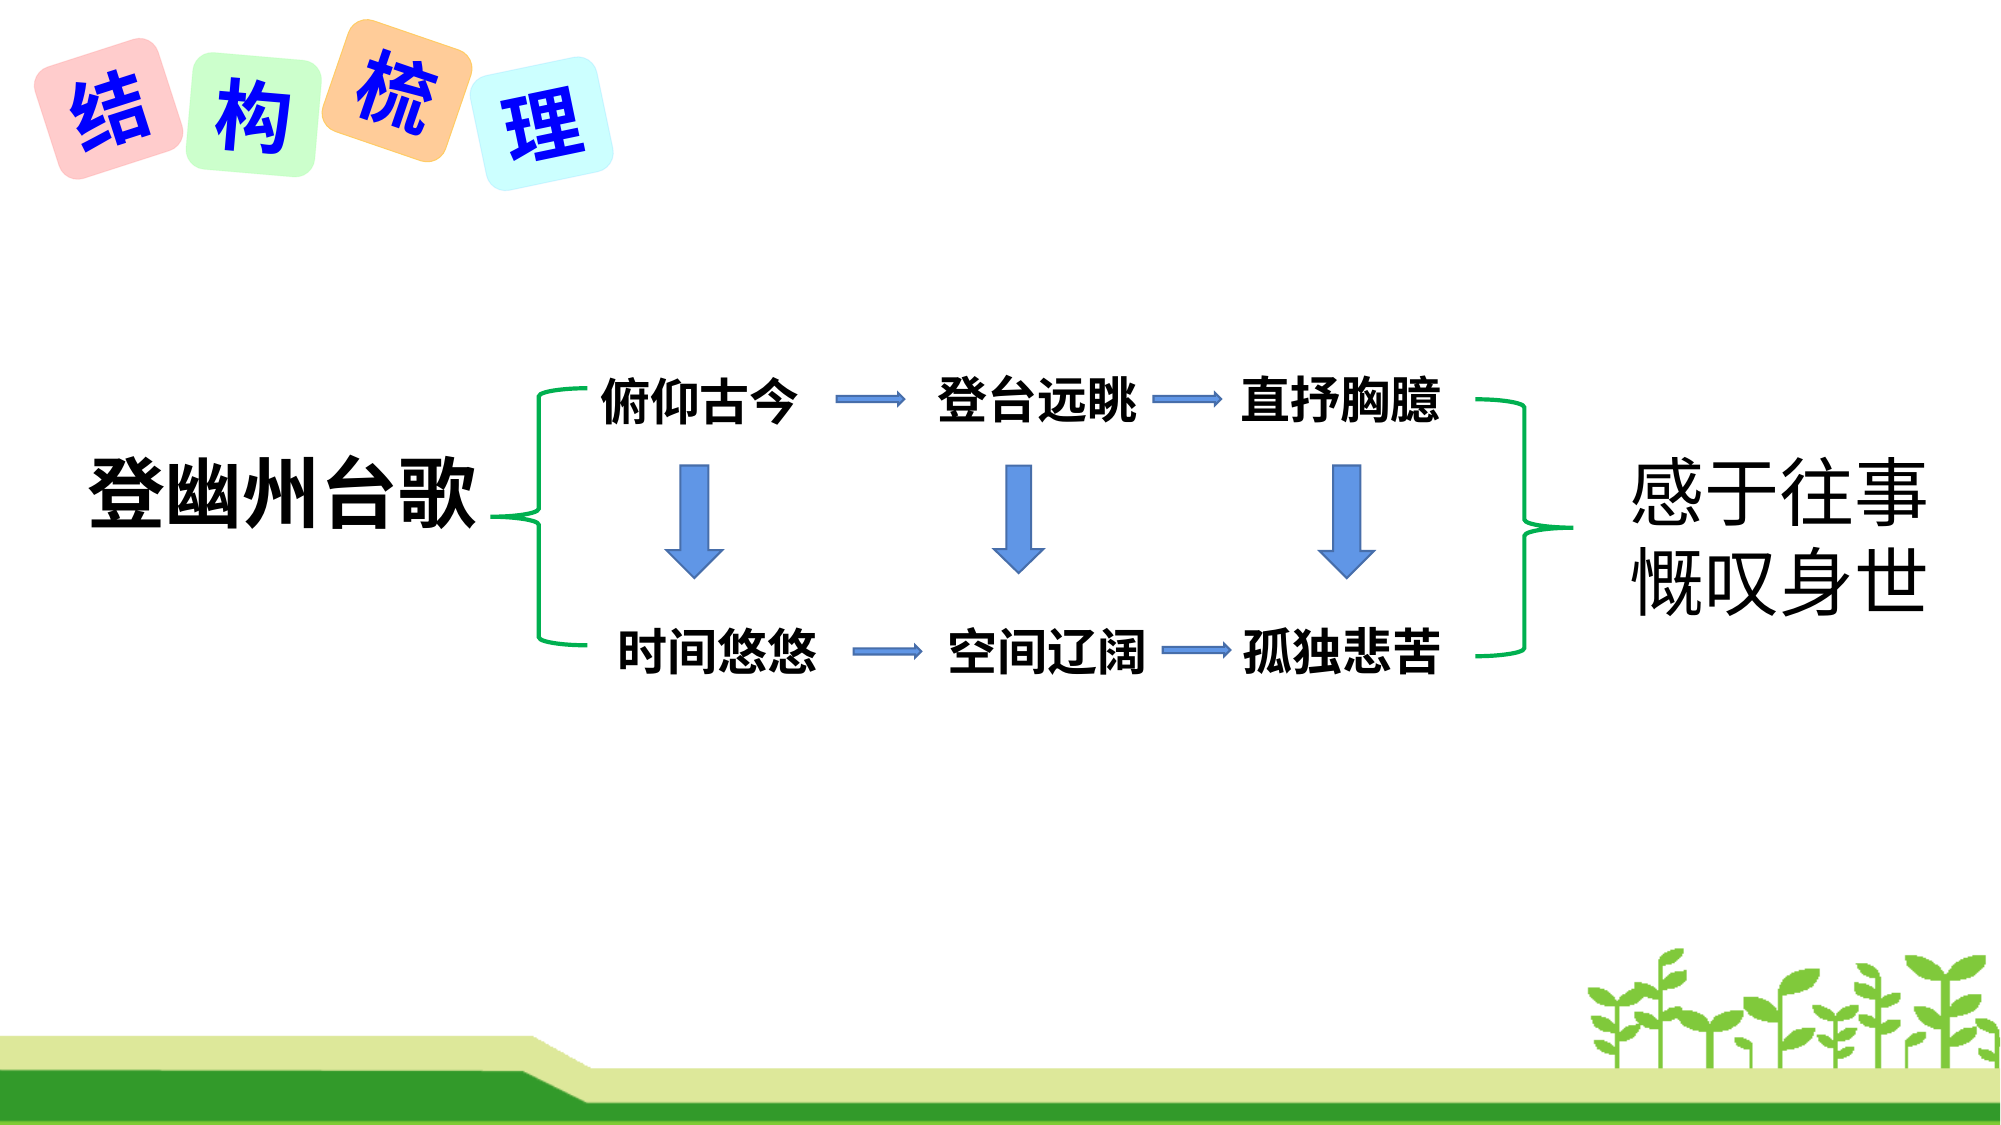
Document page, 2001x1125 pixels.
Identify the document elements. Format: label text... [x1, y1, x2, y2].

text_box [1317, 464, 1377, 580]
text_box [44, 32, 607, 183]
text_box 感于往事 慨叹身世 [1614, 438, 2000, 633]
picture [0, 0, 2001, 1125]
text_box 时间悠悠 [602, 613, 867, 689]
text_box 登幽州台歌 [72, 437, 492, 546]
text_box 直抒胸臆 [1226, 361, 1466, 437]
text_box 孤独悲苦 [1227, 613, 1466, 689]
text_box [835, 390, 906, 408]
text_box [1161, 641, 1232, 659]
text_box 空间辽阔 [932, 613, 1163, 689]
text_box 登台远眺 [922, 361, 1153, 437]
text_box [490, 387, 588, 646]
text_box [1475, 398, 1574, 657]
text_box 俯仰古今 [585, 362, 850, 438]
text_box [852, 642, 923, 661]
text_box [1152, 390, 1223, 408]
text_box [991, 464, 1046, 575]
text_box [663, 464, 725, 580]
